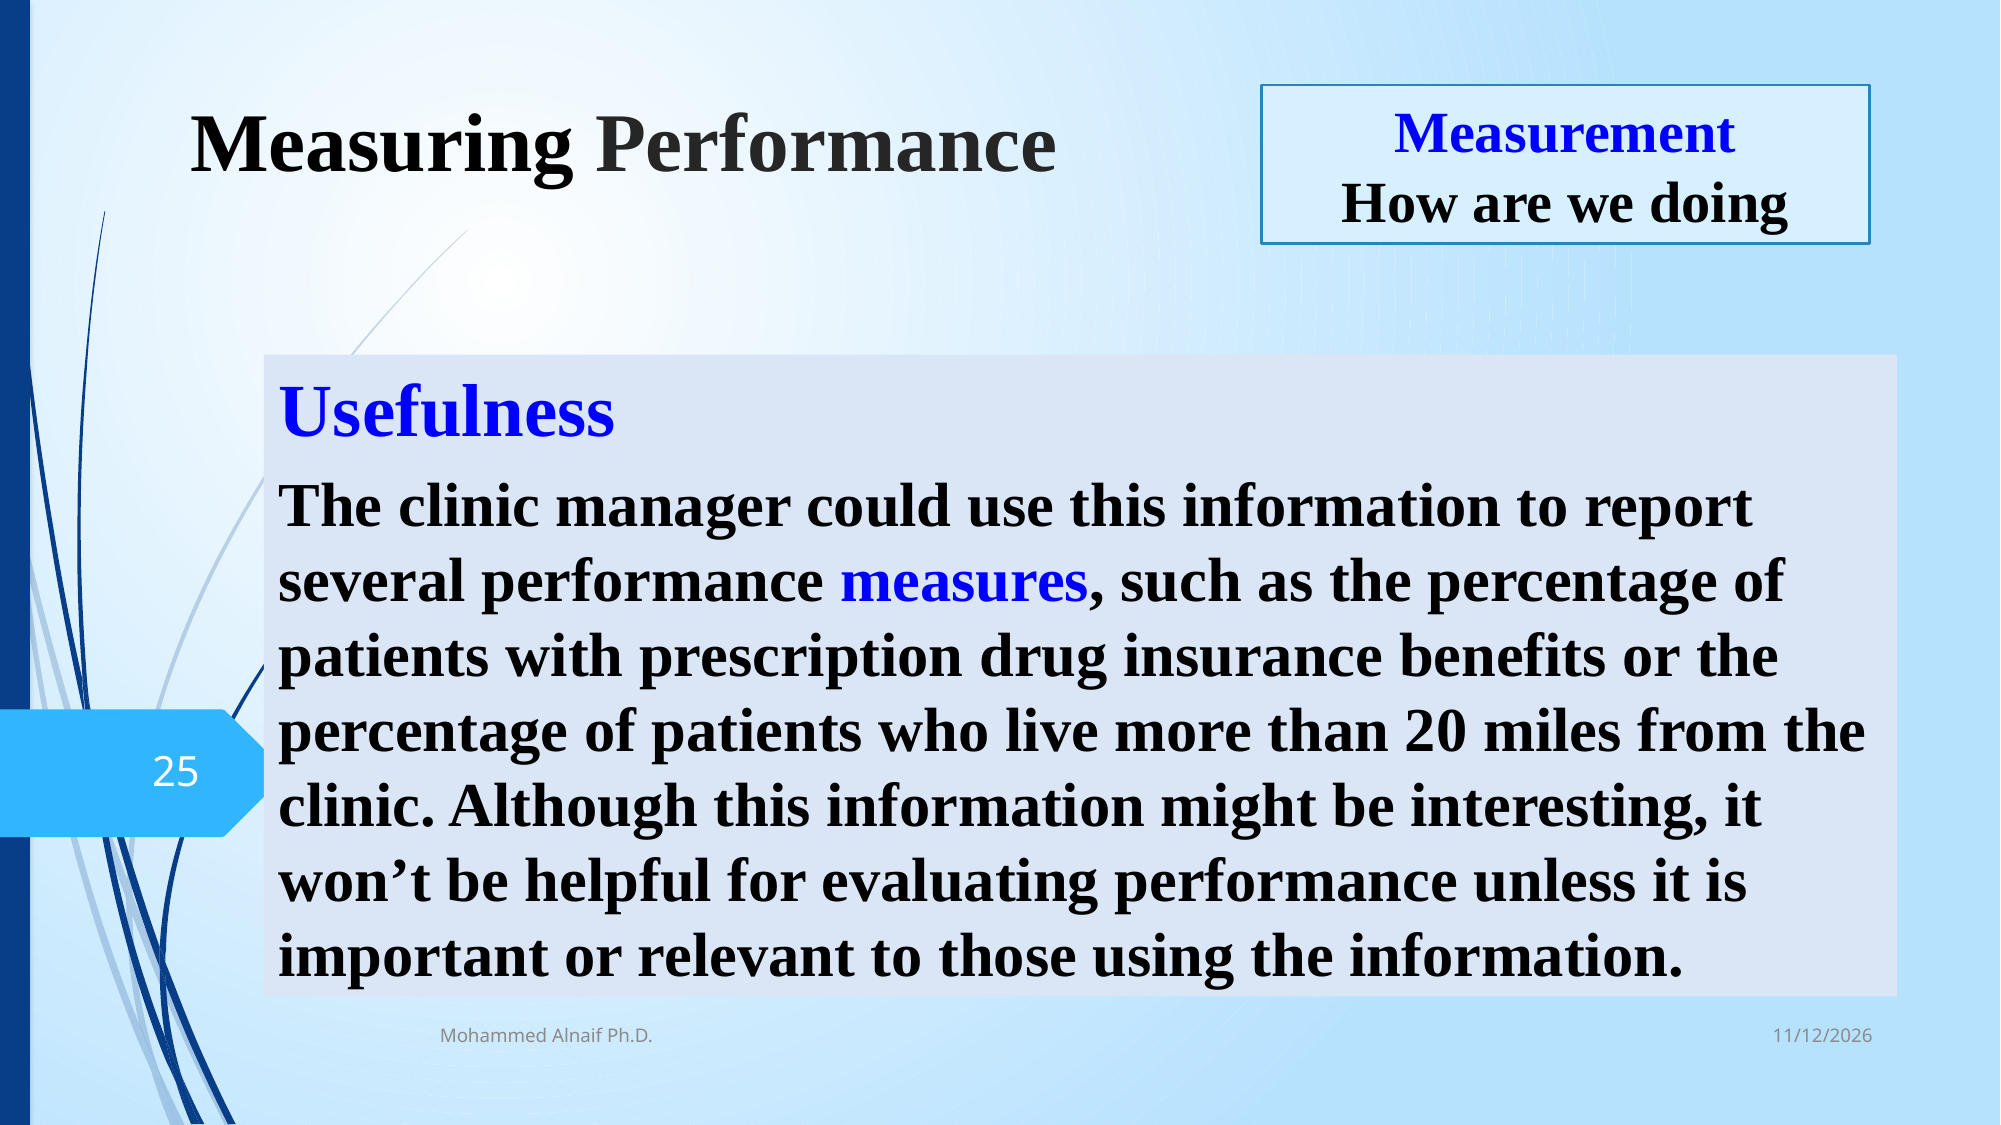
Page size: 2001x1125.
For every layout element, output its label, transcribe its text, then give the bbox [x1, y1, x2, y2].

text_box Measurement How are we doing [1260, 84, 1871, 245]
footer Mohammed Alnaif Ph.D. [424, 1006, 1675, 1067]
subtitle [196, 196, 1898, 1103]
slide_number 25 [87, 743, 216, 803]
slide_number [1699, 1005, 1888, 1067]
text_box Usefulness The clinic manager could use this information to report several performance measures, such as the percentage of patients with prescription drug insurance benefits or the percentage of patients who live more than 20 miles from the clinic. Although this information might be interesting, it won’t be helpful for evaluating performance unless it is important or relevant to those using the information. [263, 354, 1898, 997]
title Measuring Performance [175, 42, 1099, 197]
